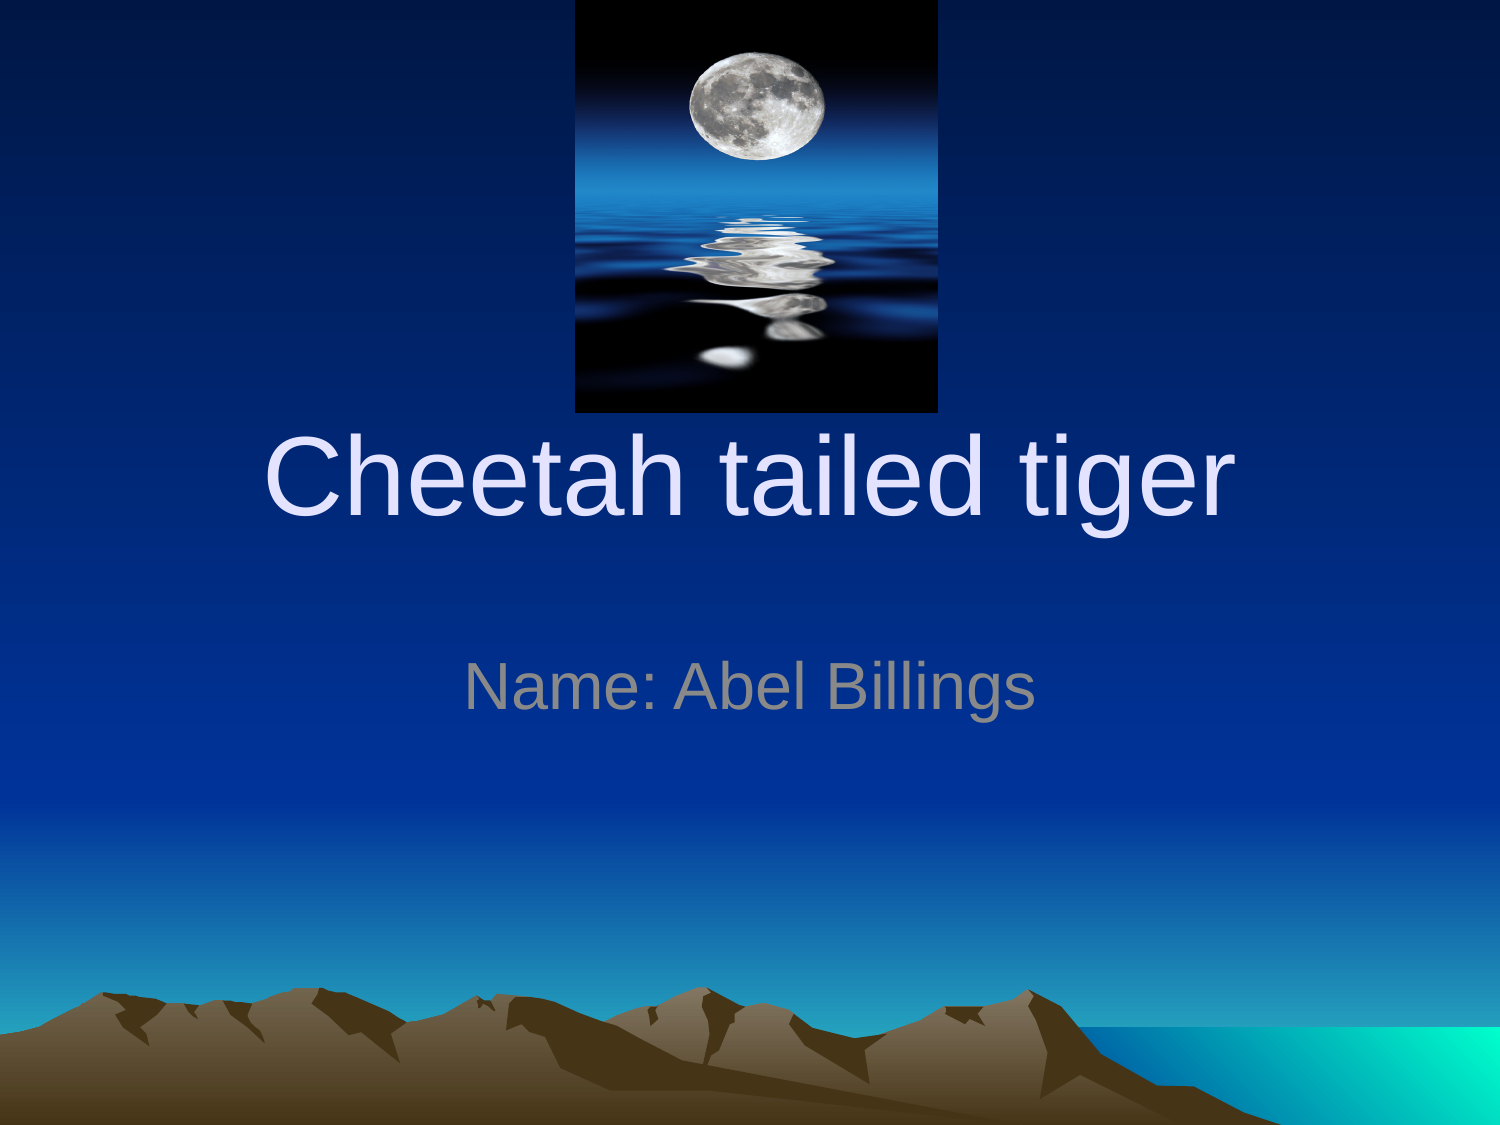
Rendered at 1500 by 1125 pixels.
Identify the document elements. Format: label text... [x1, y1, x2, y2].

subtitle Name: Abel Billings [224, 634, 1276, 921]
picture [574, 0, 938, 413]
title Cheetah tailed tiger [112, 349, 1388, 591]
